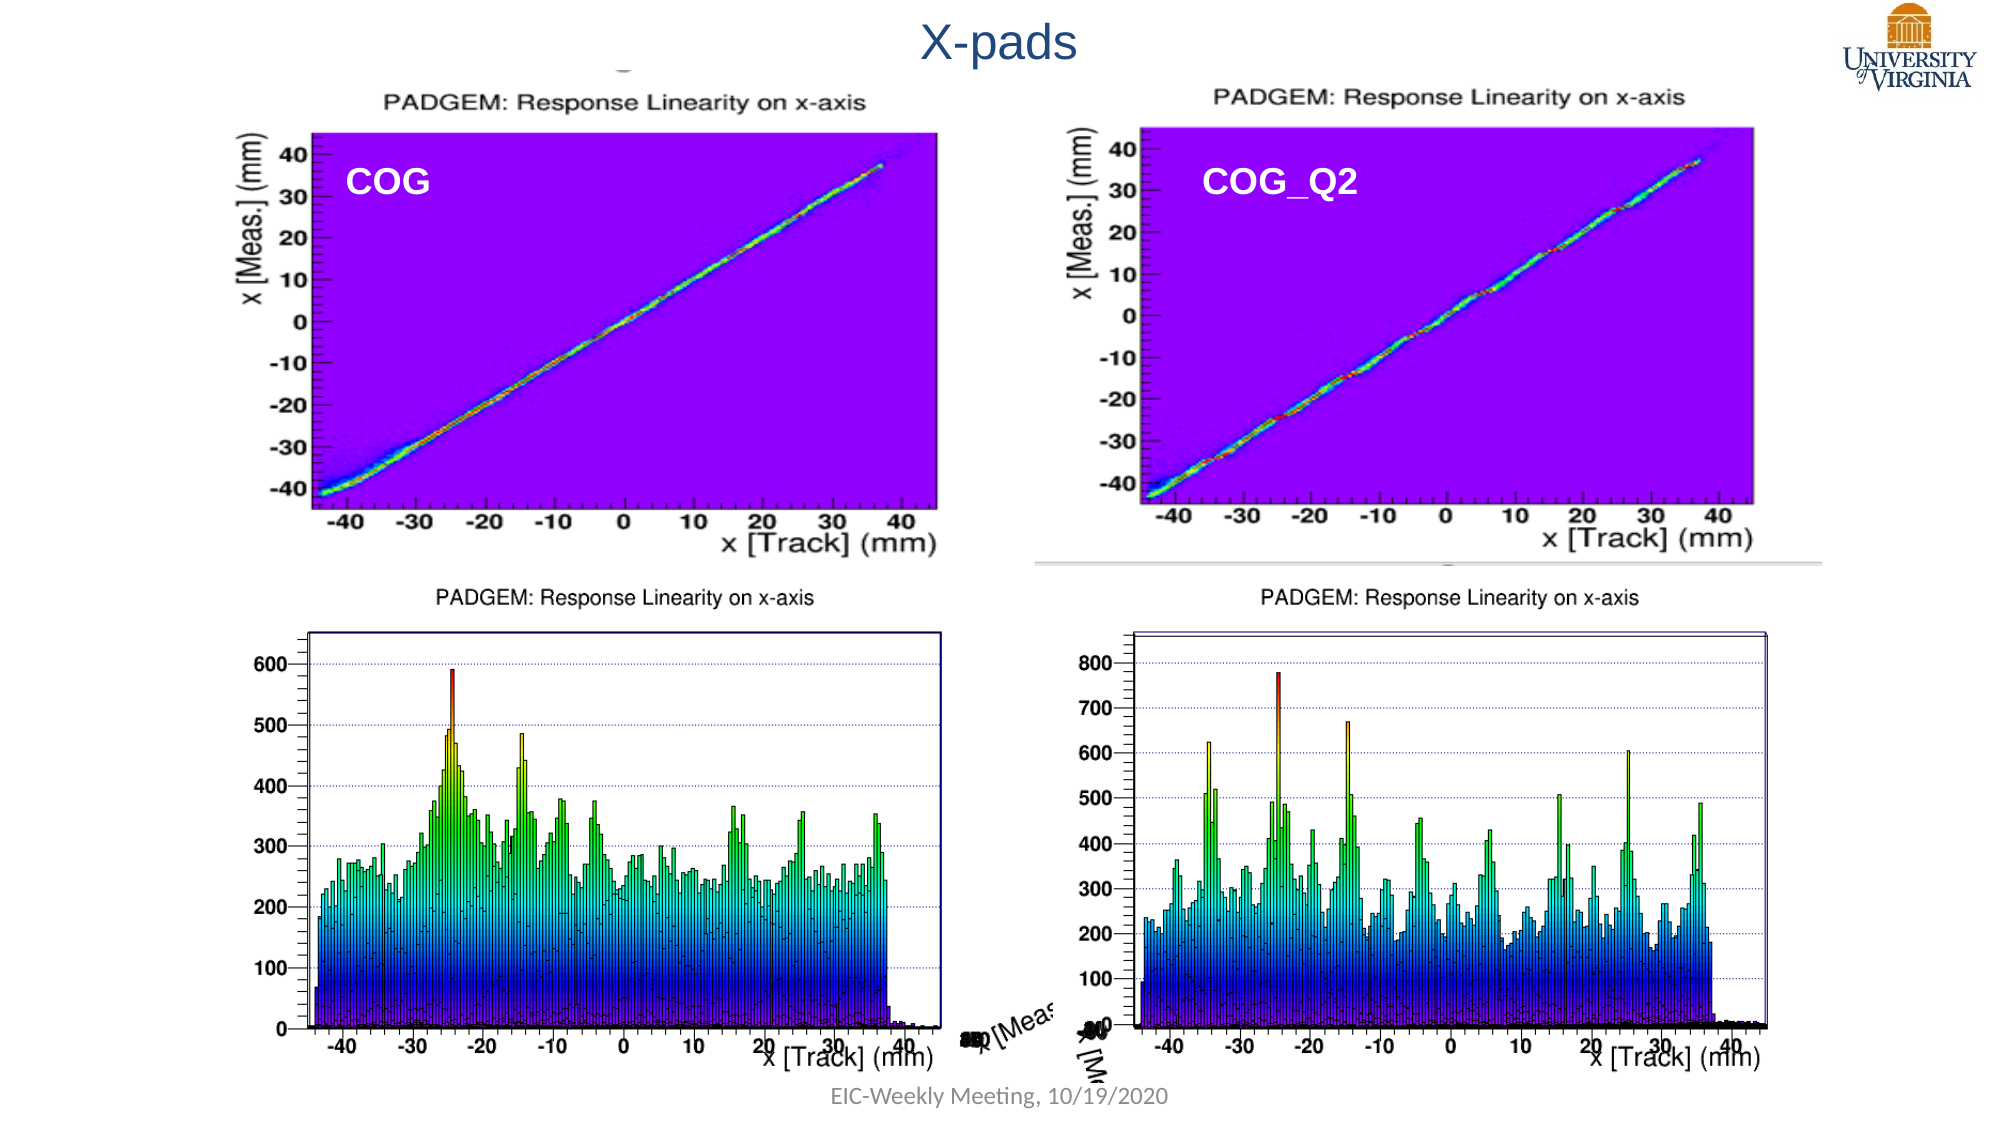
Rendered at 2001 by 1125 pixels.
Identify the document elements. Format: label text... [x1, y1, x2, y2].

picture [1863, 0, 2000, 102]
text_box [199, 69, 1863, 1083]
text_box X-pads [0, 0, 1998, 88]
footer EIC-Weekly Meeting, 10/19/2020 [683, 1092, 1317, 1125]
